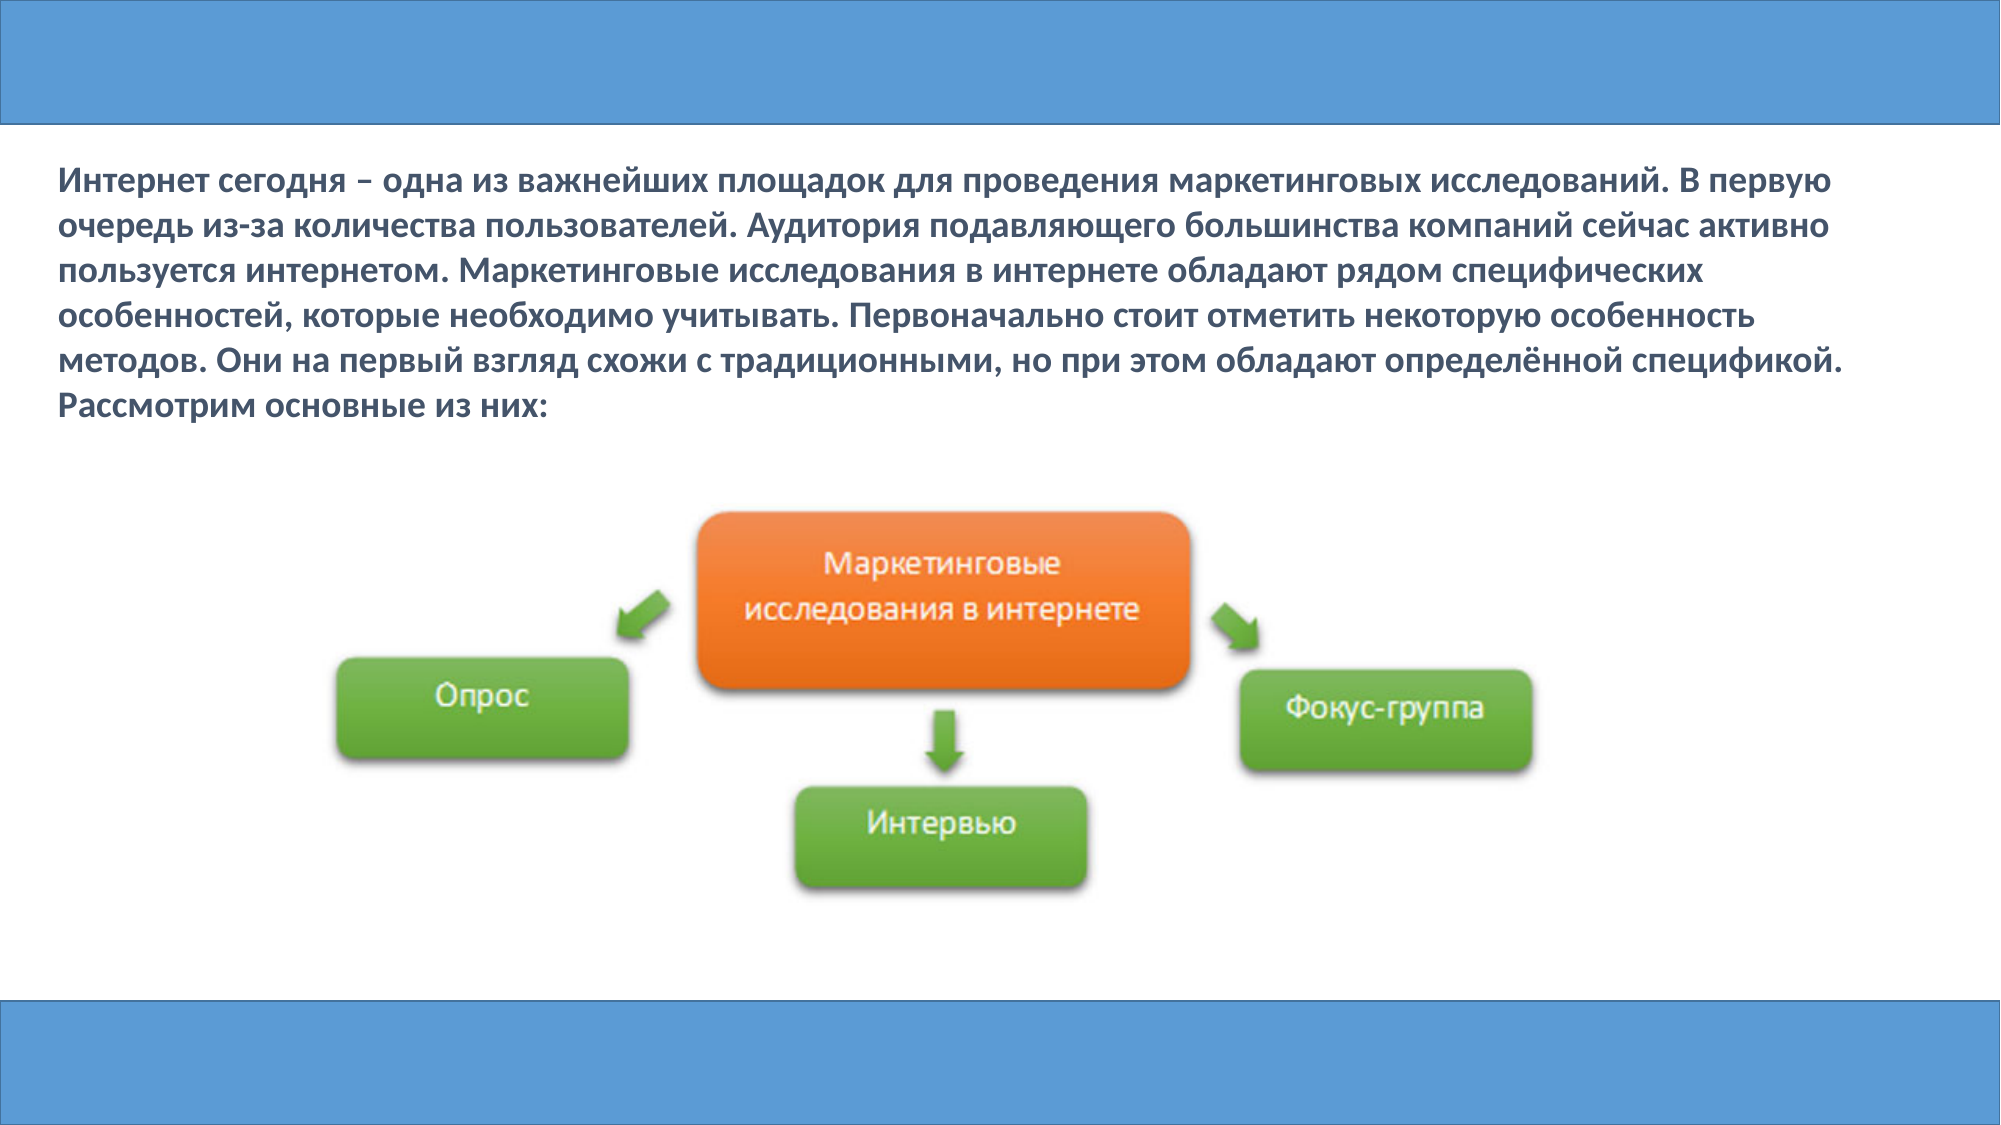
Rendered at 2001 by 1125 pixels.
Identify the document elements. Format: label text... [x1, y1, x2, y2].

text_box [0, 1000, 2000, 1125]
text_box Интернет сегодня – одна из важнейших площадок для проведения маркетинговых исследований. В первую очередь из-за количества пользователей. Аудитория подавляющего большинства компаний сейчас активно пользуется интернетом. Маркетинговые исследования в интернете обладают рядом специфических особенностей, которые необходимо учитывать. Первоначально стоит отметить некоторую особенность методов. Они на первый взгляд схожи с традиционными, но при этом обладают определённой спецификой. Рассмотрим основные из них: [43, 147, 1909, 433]
text_box [0, 0, 2000, 125]
picture [236, 502, 1643, 906]
